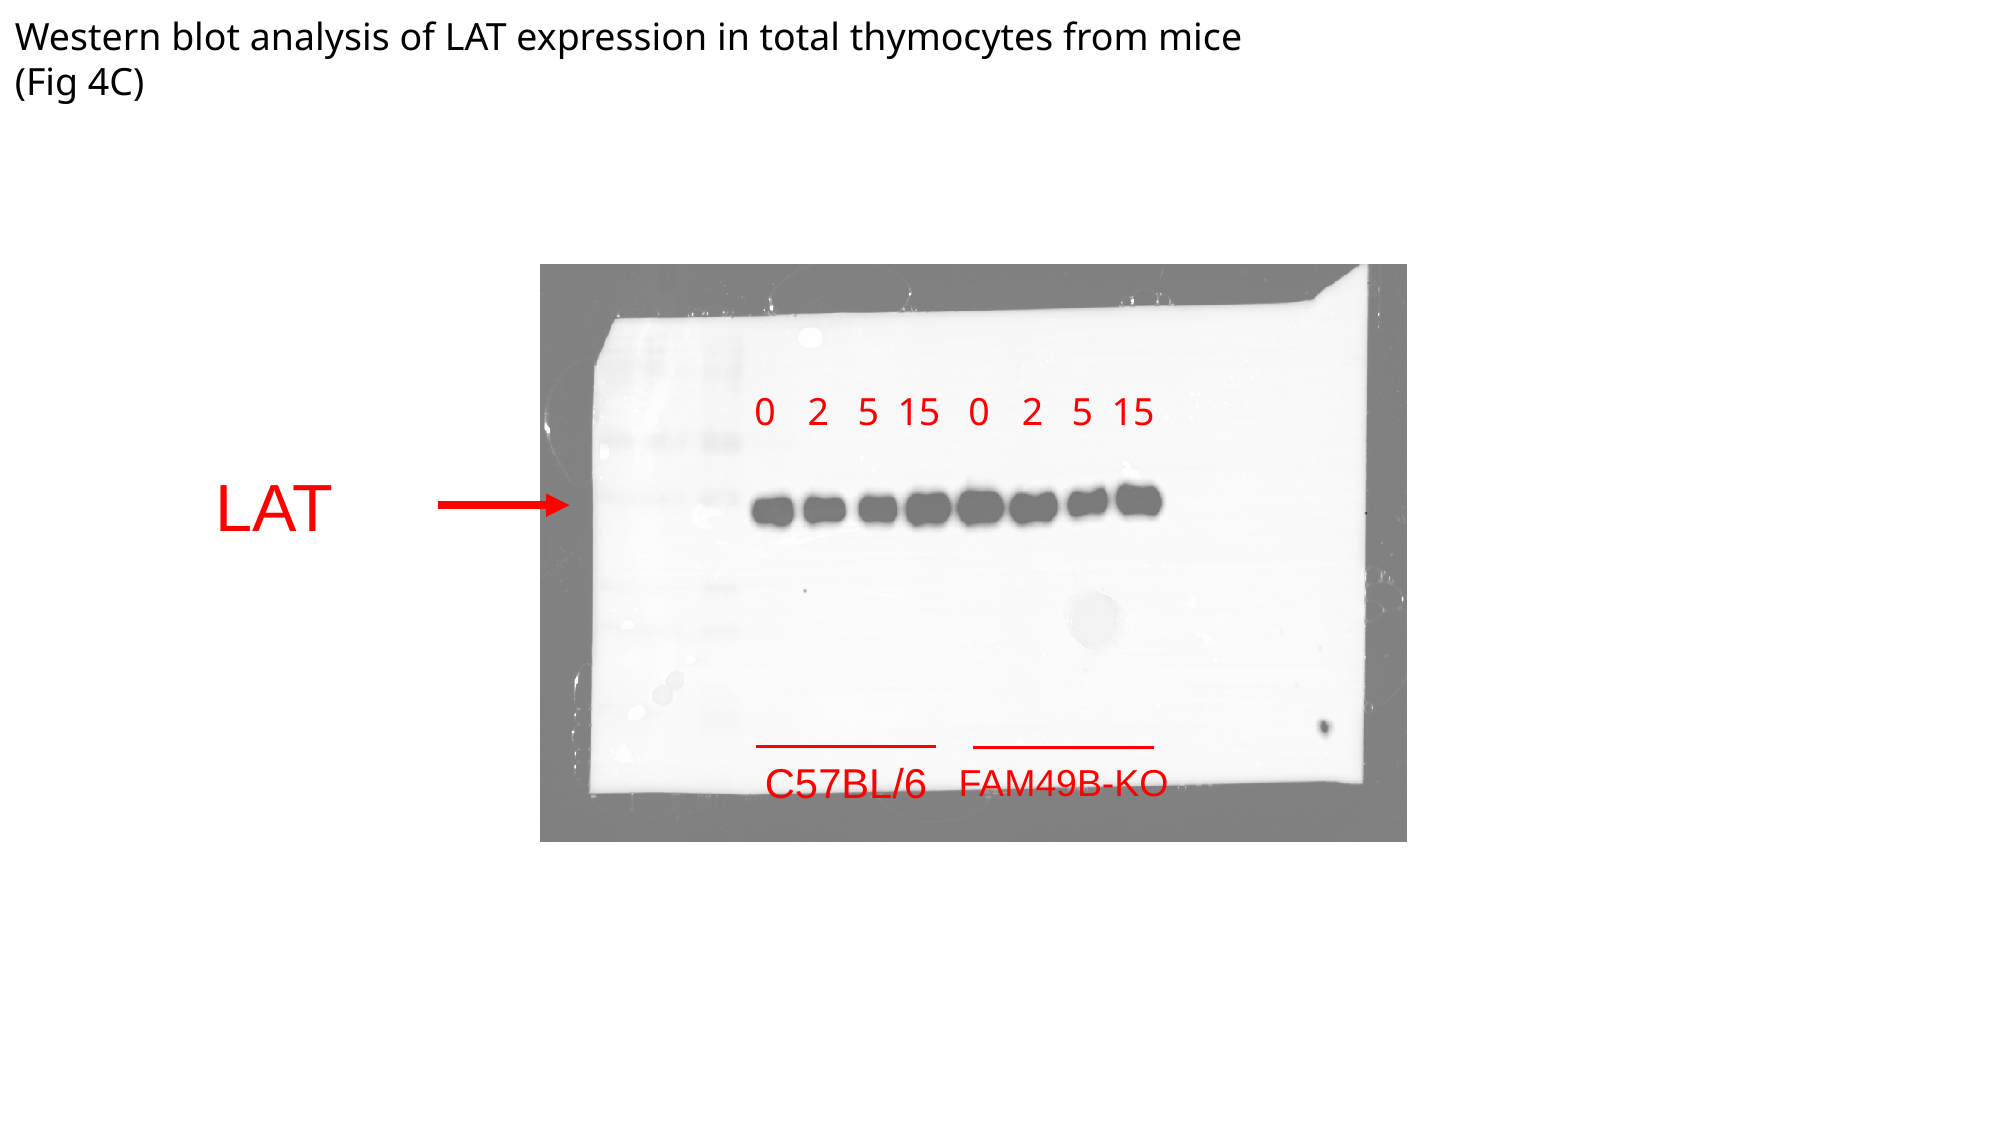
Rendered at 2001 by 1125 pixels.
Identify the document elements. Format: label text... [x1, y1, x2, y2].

text_box Western blot analysis of LAT expression in total thymocytes from mice (Fig 4C) [0, 5, 1813, 110]
picture [539, 263, 1408, 842]
text_box LAT [111, 456, 438, 552]
